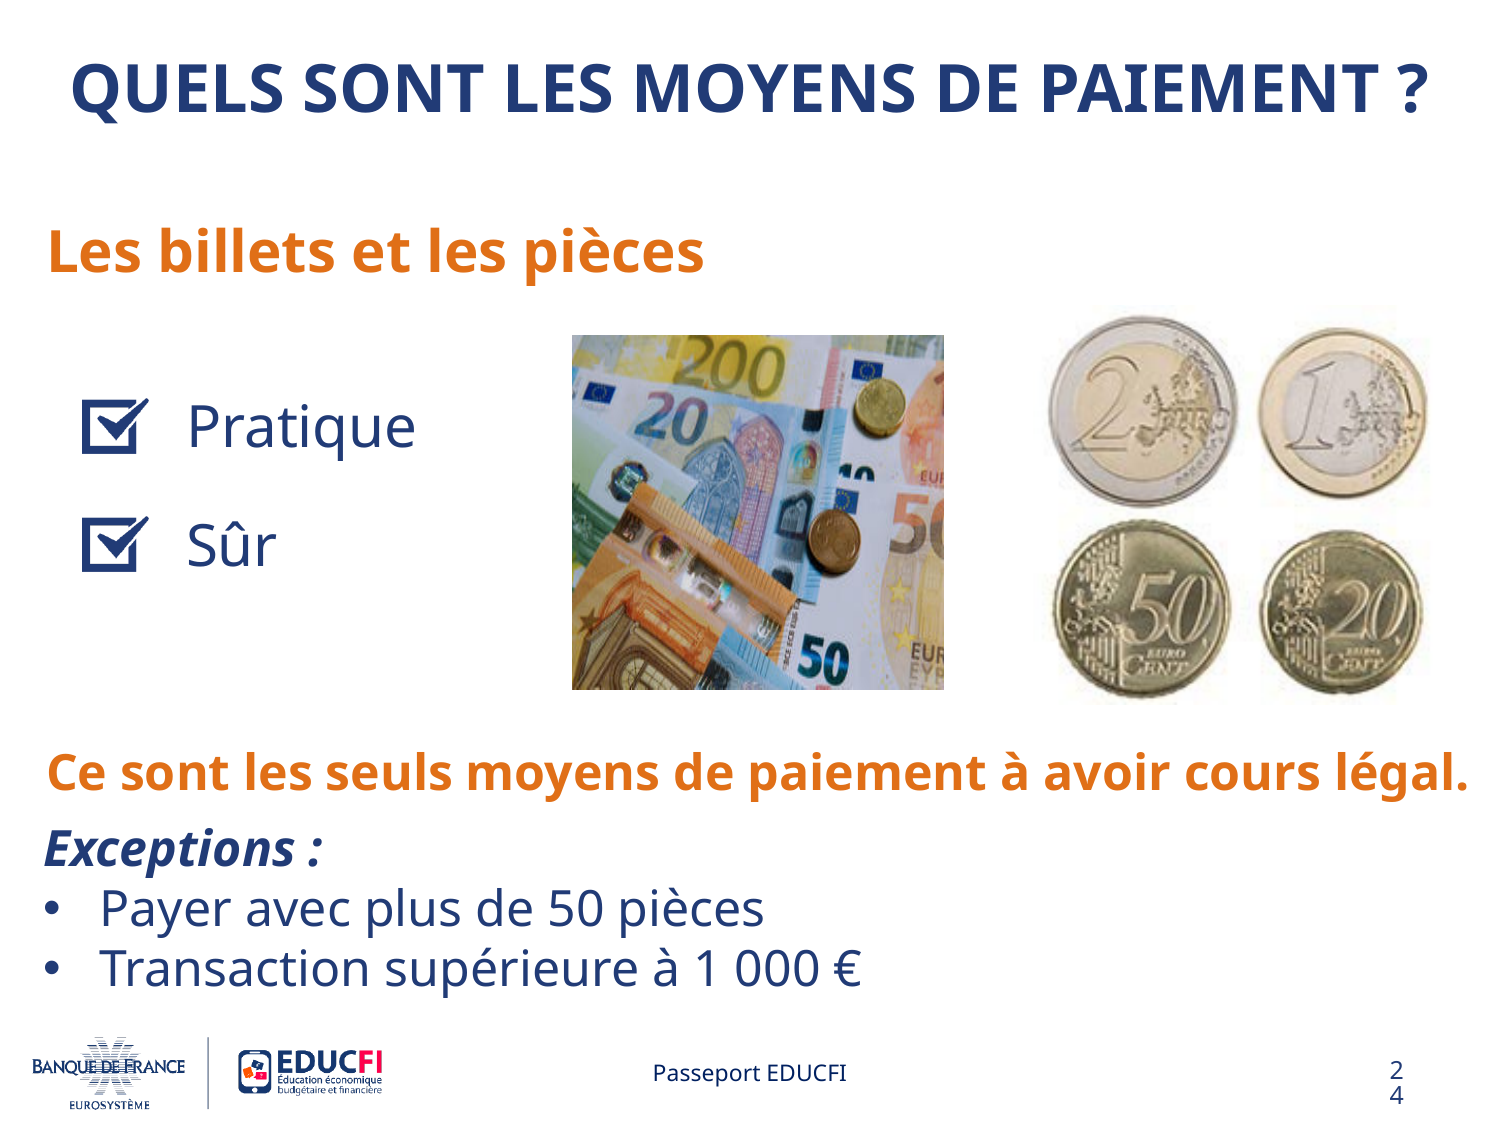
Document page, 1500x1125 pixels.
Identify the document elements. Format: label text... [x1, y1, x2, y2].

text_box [82, 381, 513, 469]
text_box Passeport EDUCFI [512, 1050, 988, 1093]
slide_number 24 [1381, 1048, 1426, 1096]
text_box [82, 500, 424, 588]
text_box Exceptions : Payer avec plus de 50 pièces Transaction supérieure à 1 000 € [28, 809, 878, 1005]
text_box Ce sont les seuls moyens de paiement à avoir cours légal. [38, 733, 1489, 809]
picture [1033, 305, 1445, 706]
picture [572, 335, 945, 690]
text_box Les billets et les pièces [38, 206, 811, 292]
picture [23, 1026, 390, 1117]
text_box QUELS SONT LES MOYENS DE PAIEMENT ? [8, 32, 1492, 139]
